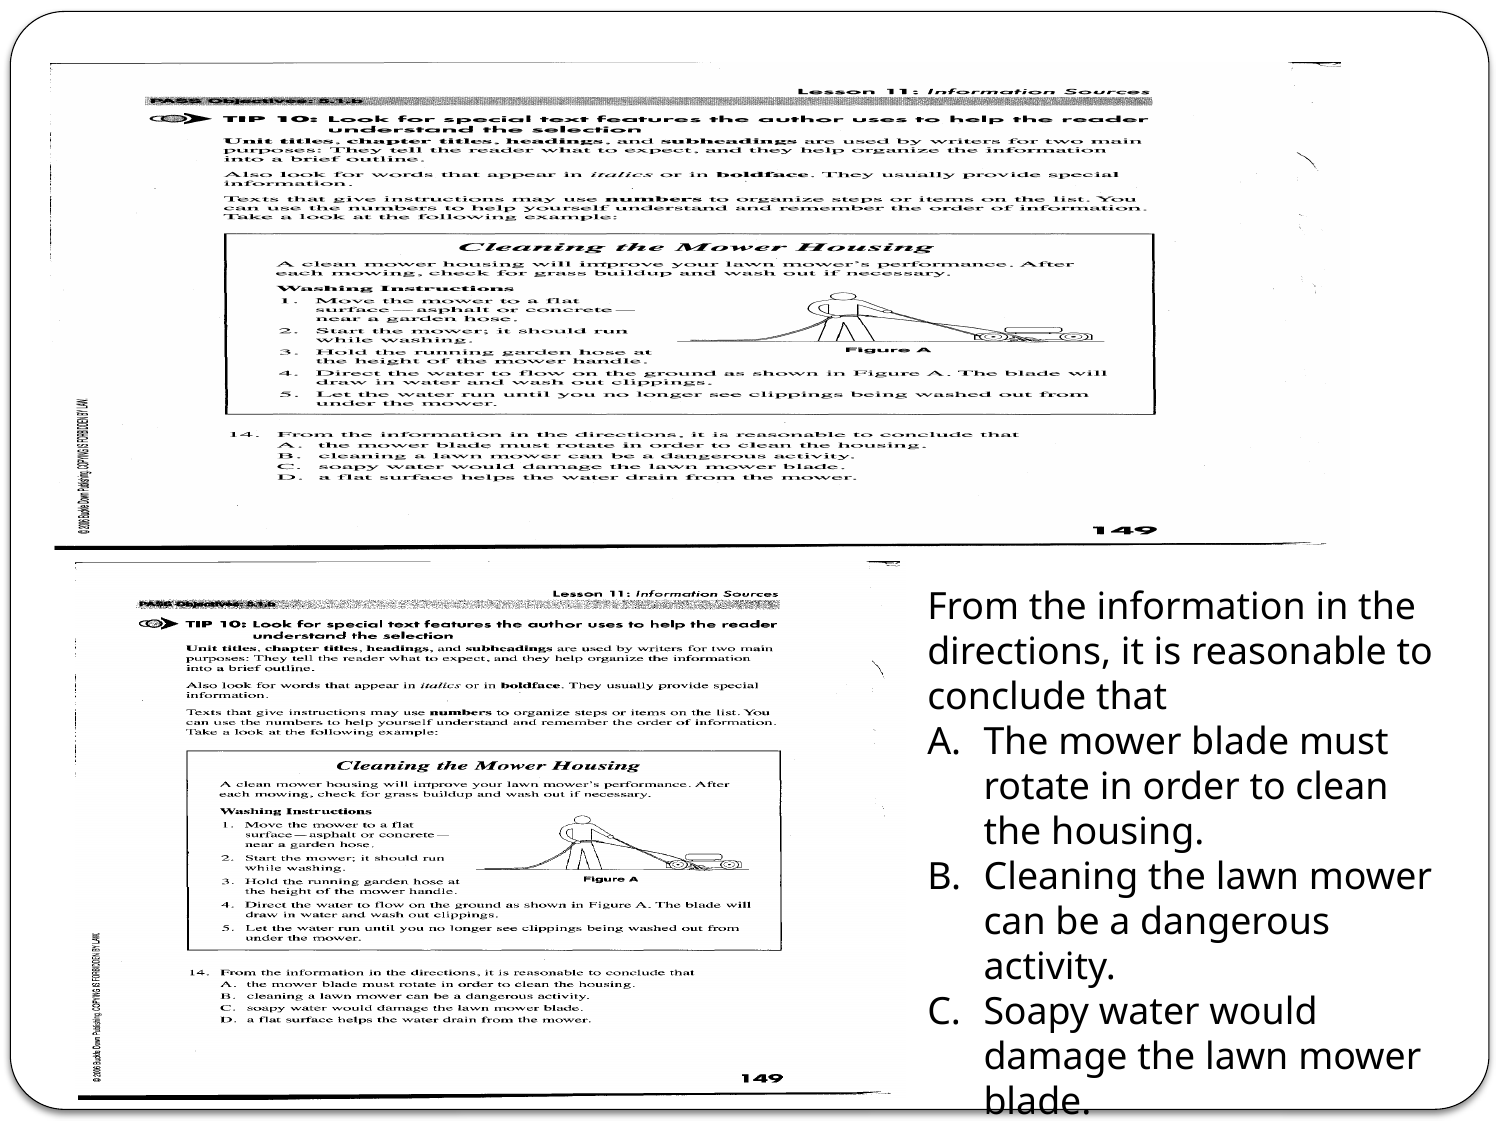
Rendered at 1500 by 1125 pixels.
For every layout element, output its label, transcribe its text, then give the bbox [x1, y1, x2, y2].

picture [74, 560, 906, 1101]
picture [49, 62, 1351, 551]
text_box From the information in the directions, it is reasonable to conclude that The mower blade must rotate in order to clean the housing. Cleaning the lawn mower can be a dangerous activity. Soapy water would damage the lawn mower blade. A flat surface helps the water drain from the mower. [912, 574, 1463, 1125]
